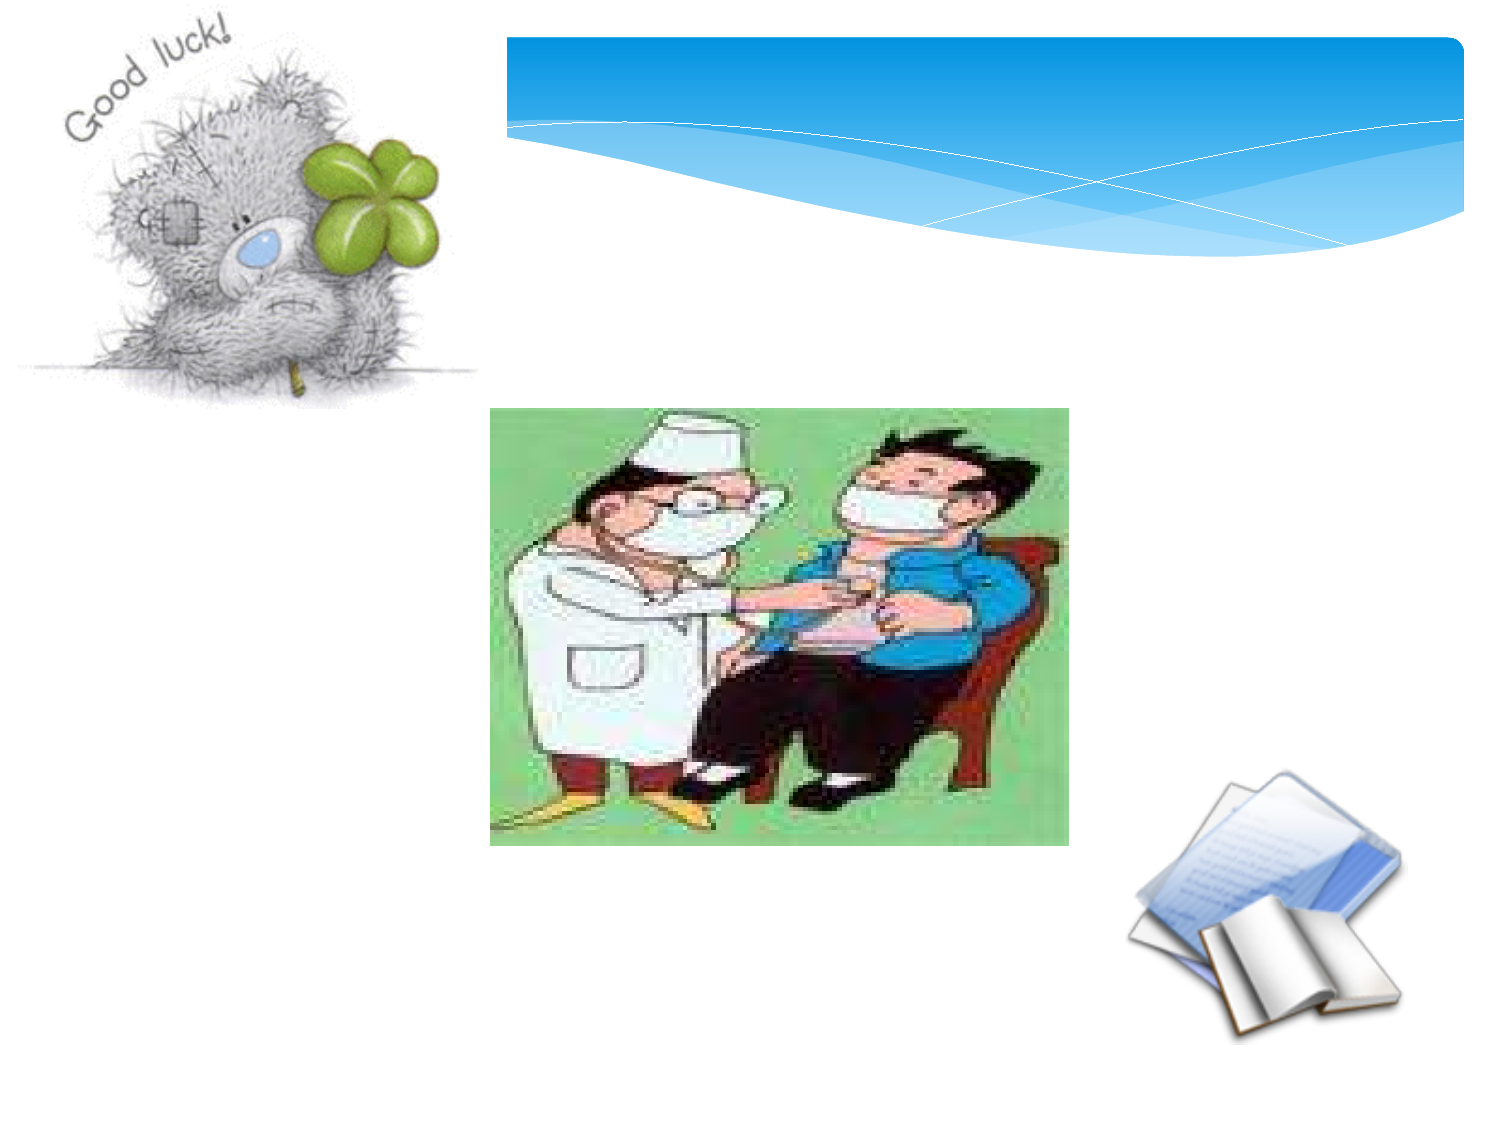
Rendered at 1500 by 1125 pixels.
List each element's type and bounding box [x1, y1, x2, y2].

picture [1124, 762, 1408, 1046]
picture [0, 0, 1070, 847]
